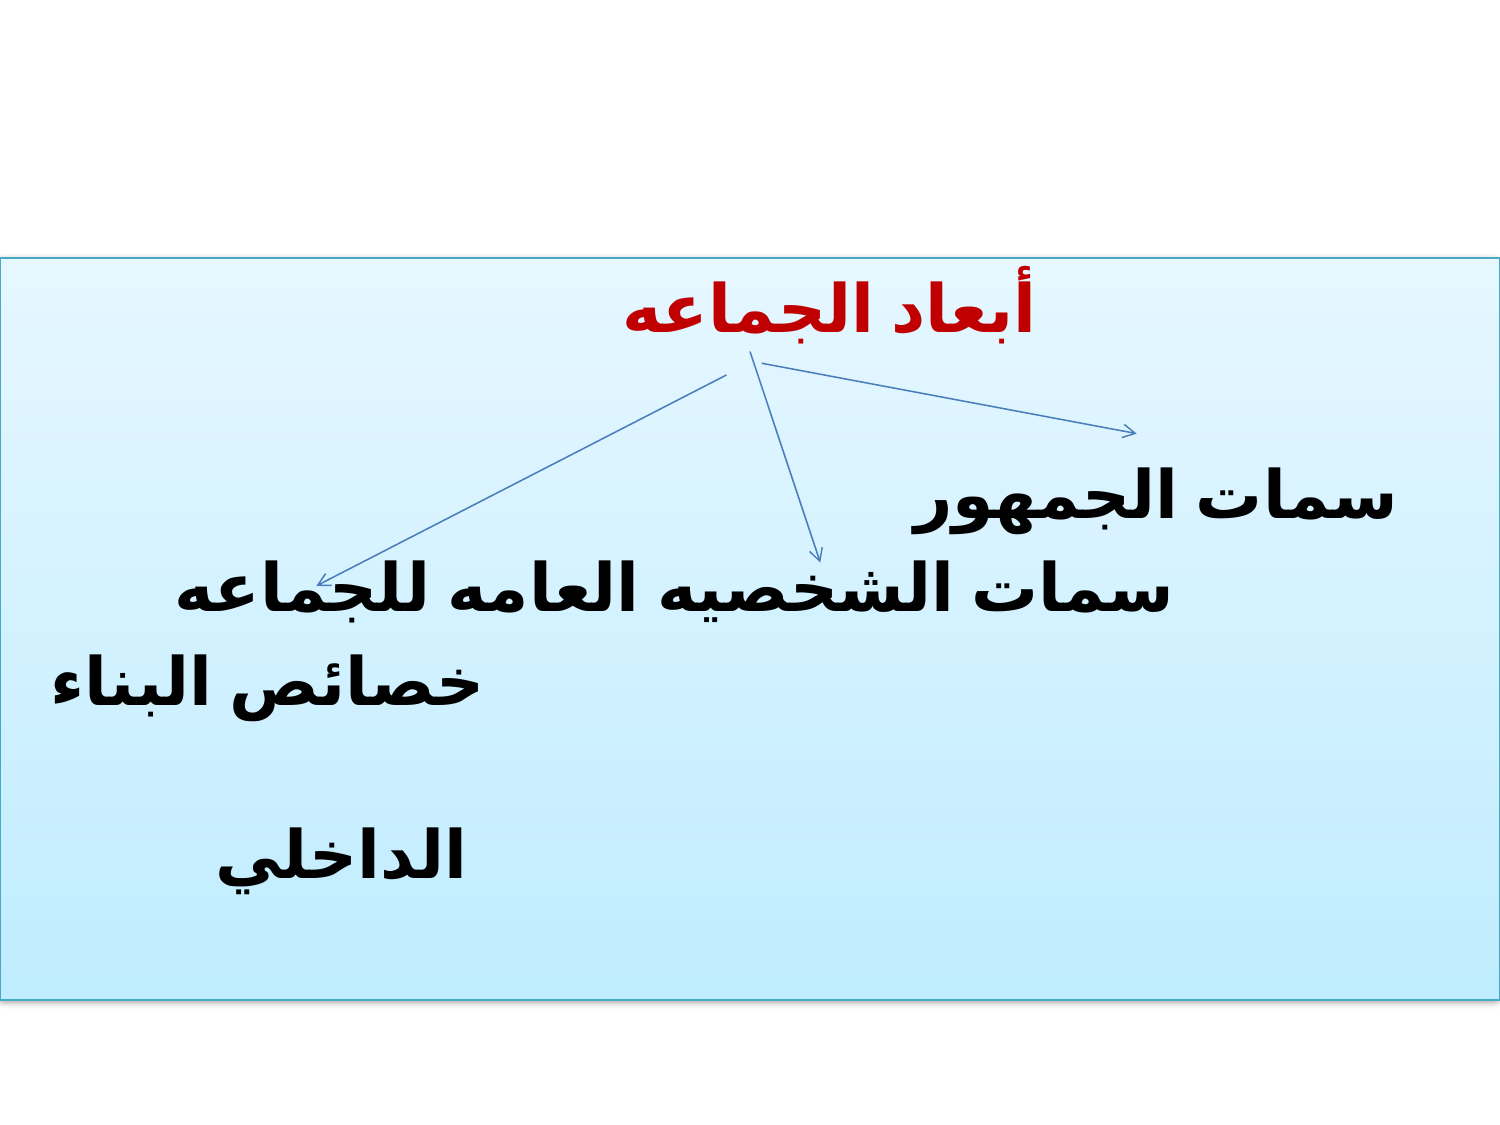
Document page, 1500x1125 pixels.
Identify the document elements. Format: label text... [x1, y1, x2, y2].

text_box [316, 374, 727, 587]
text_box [761, 363, 1137, 434]
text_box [731, 421, 891, 493]
list أبعاد الجماعه سمات الجمهور سمات الشخصيه العامه للجماعه خصائص البناء الداخلي [0, 257, 1500, 1001]
